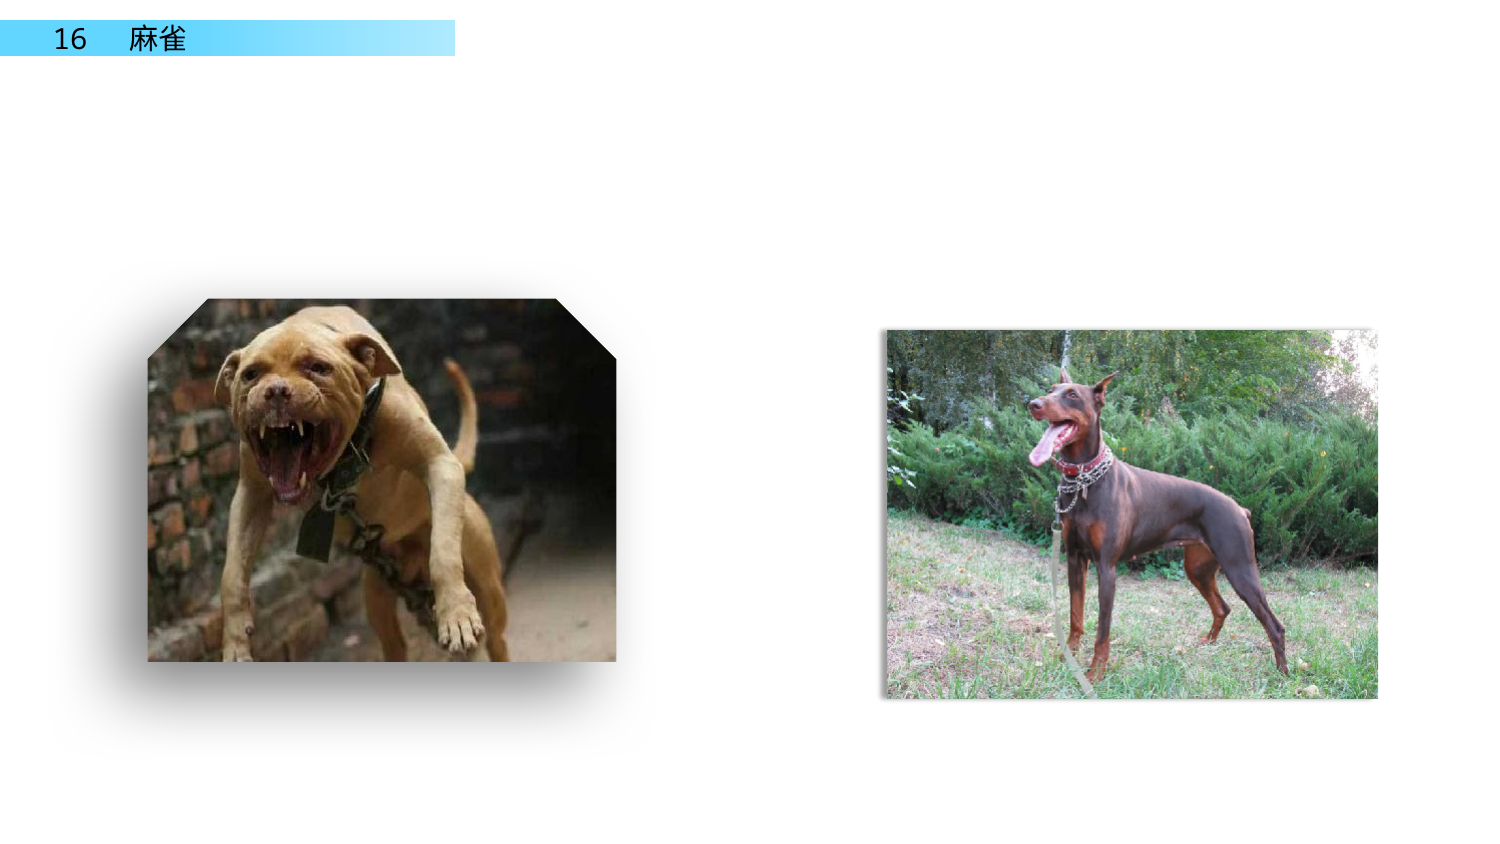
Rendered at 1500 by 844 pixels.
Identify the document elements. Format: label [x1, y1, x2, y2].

text_box [145, 296, 619, 665]
picture [873, 322, 1380, 706]
